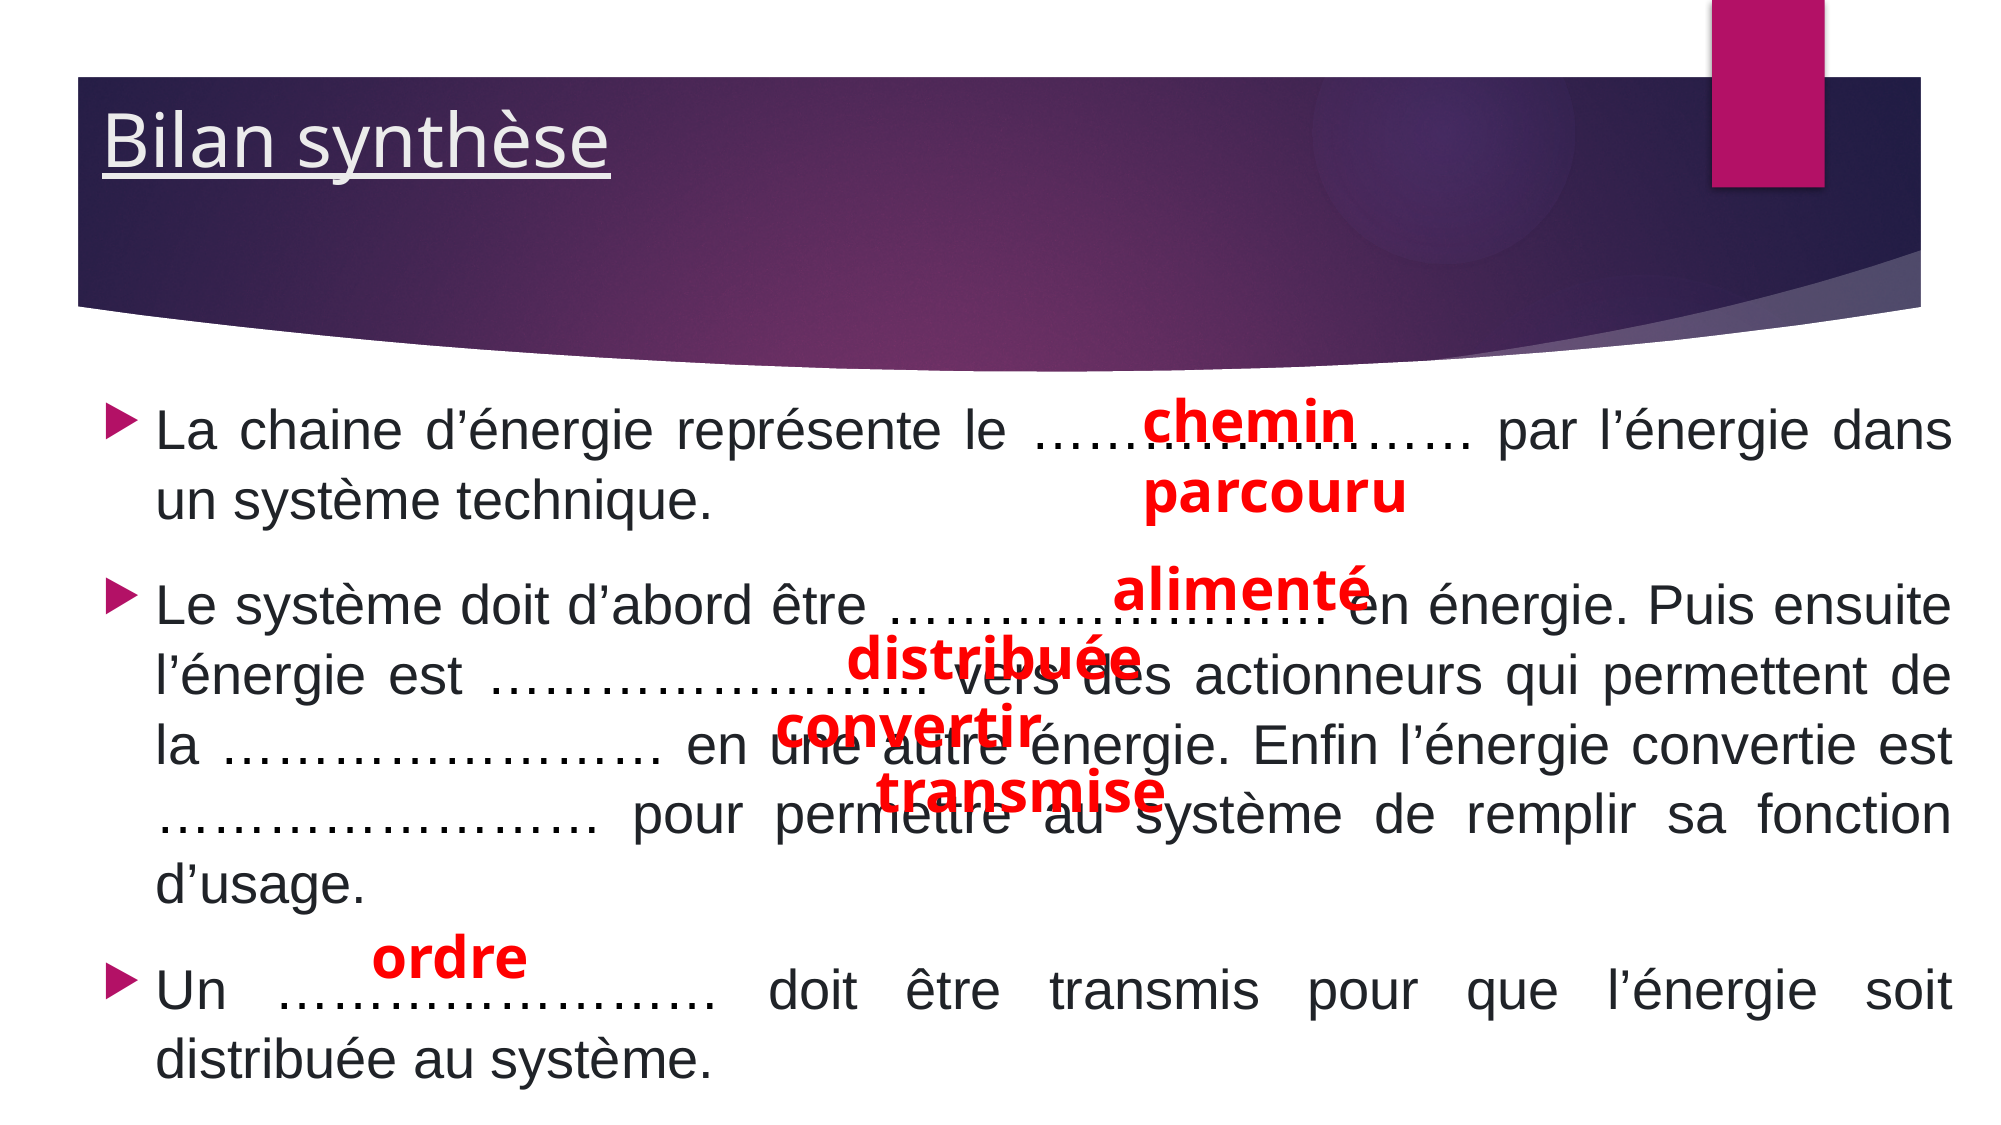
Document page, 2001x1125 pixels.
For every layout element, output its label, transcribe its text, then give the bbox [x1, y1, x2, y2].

text_box transmise [860, 746, 1365, 831]
text_box alimenté [1097, 544, 1602, 630]
title Bilan synthèse [86, 79, 1525, 196]
text_box chemin parcouru [1127, 377, 1632, 532]
text_box ordre [356, 912, 861, 998]
text_box distribuée [831, 613, 1336, 699]
text_box convertir [760, 681, 1265, 767]
list La chaine d’énergie représente le …………………… par l’énergie dans un système technique. Le système doit d’abord être …………………… en énergie. Puis ensuite l’énergie est …………………… vers des actionneurs qui permettent de la …………………… en une autre énergie. Enfin l’énergie convertie est …………………… pour permettre au système de remplir sa fonction d’usage. Un …………………… doit être transmis pour que l’énergie soit distribuée au système. [86, 383, 1969, 1103]
